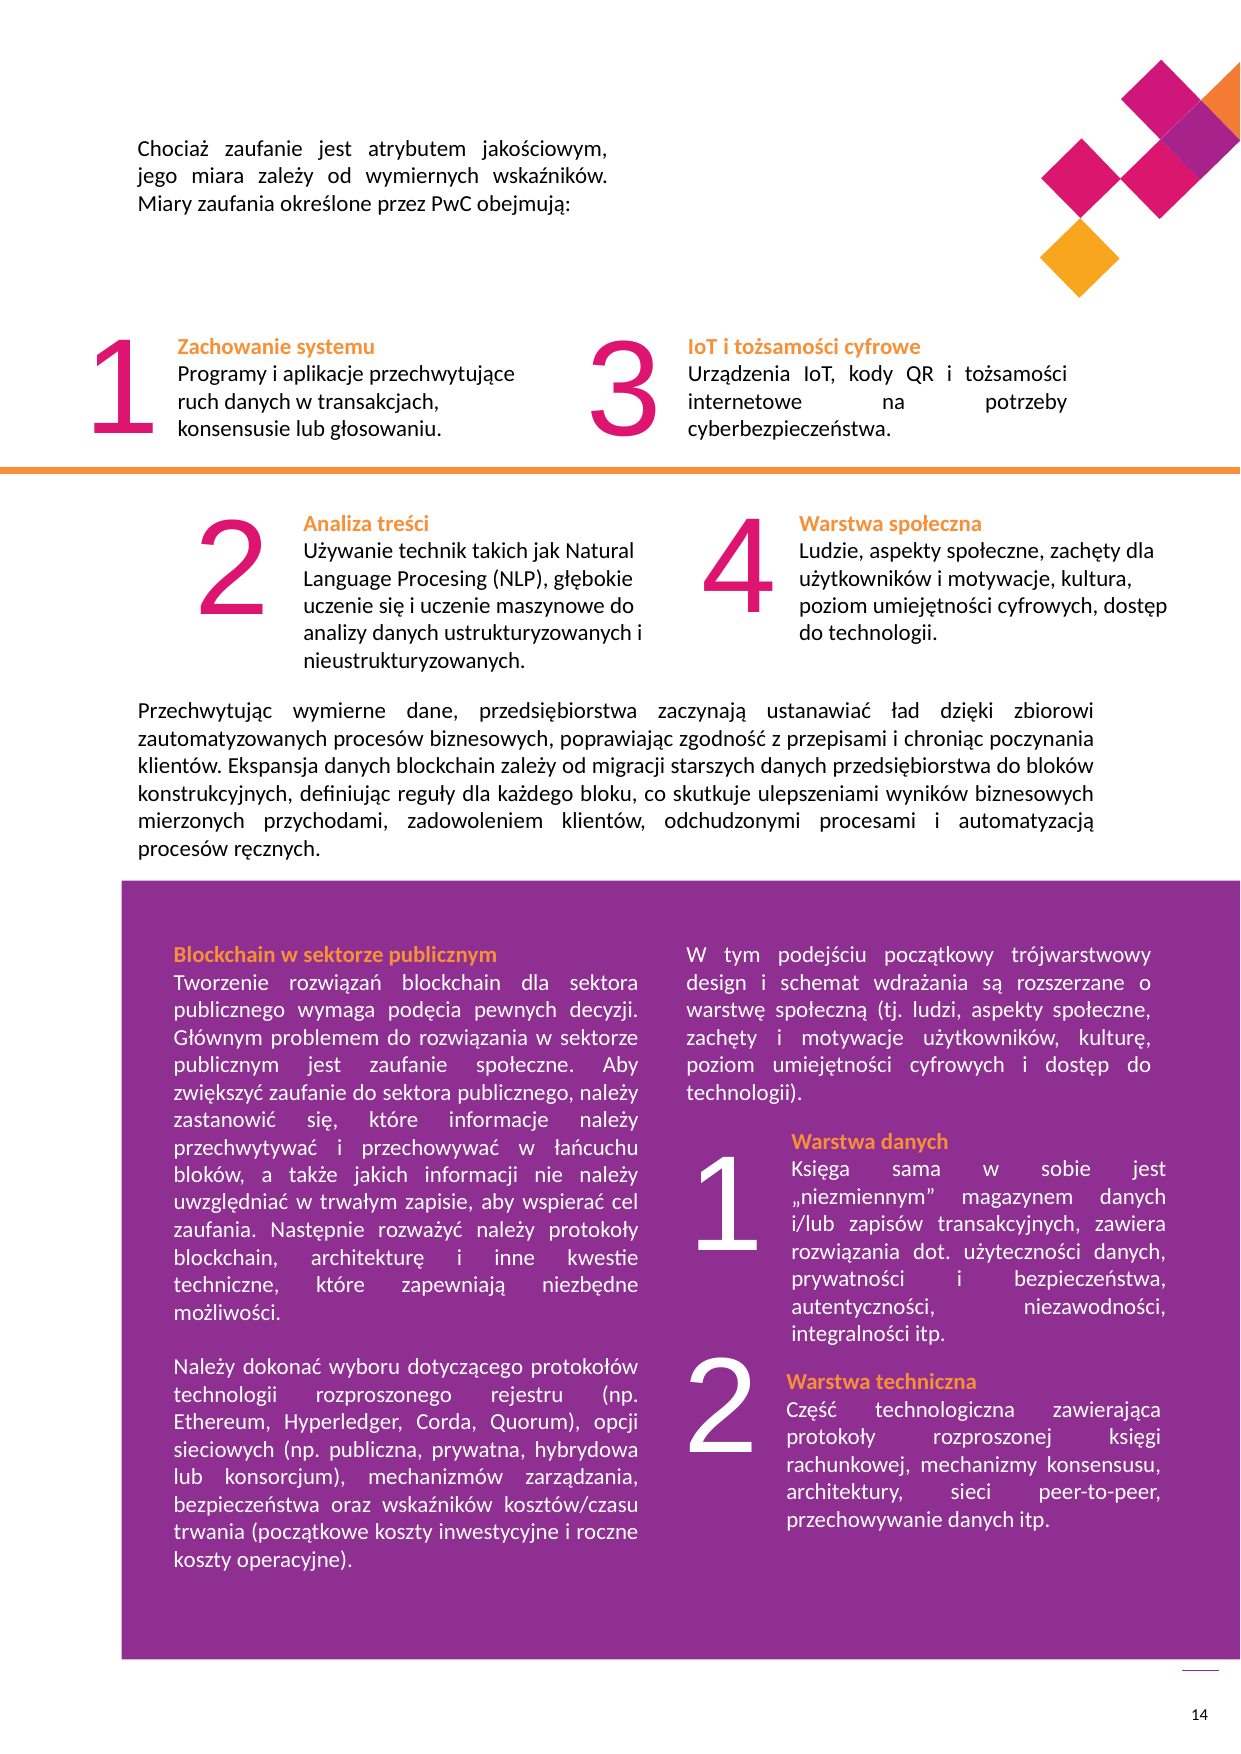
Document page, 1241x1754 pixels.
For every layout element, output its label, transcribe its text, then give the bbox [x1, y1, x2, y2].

slide_number 14 [1170, 1692, 1229, 1736]
text_box [121, 880, 1241, 1660]
text_box 1 [70, 290, 178, 467]
text_box 2 [179, 471, 288, 649]
text_box Zachowanie systemu Programy i aplikacje przechwytujące ruch danych w transakcjach, konsensusie lub głosowaniu. [178, 324, 572, 431]
text_box Blockchain w sektorze publicznym Tworzenie rozwiązań blockchain dla sektora publicznego wymaga podęcia pewnych decyzji. Głównym problemem do rozwiązania w sektorze publicznym jest zaufanie społeczne. Aby zwiększyć zaufanie do sektora publicznego, należy zastanowić się, które informacje należy przechwytywać i przechowywać w łańcuchu bloków, a także jakich informacji nie należy uwzględniać w trwałym zapisie, aby wspierać cel zaufania. Następnie rozważyć należy protokoły blockchain, architekturę i inne kwestie techniczne, które zapewniają niezbędne możliwości. Należy dokonać wyboru dotyczącego protokołów technologii rozproszonego rejestru (np. Ethereum, Hyperledger, Corda, Quorum), opcji sieciowych (np. publiczna, prywatna, hybrydowa lub konsorcjum), mechanizmów zarządzania, bezpieczeństwa oraz wskaźników kosztów/czasu trwania (początkowe koszty inwestycyjne i roczne koszty operacyjne). W tym podejściu początkowy trójwarstwowy design i schemat wdrażania są rozszerzane o warstwę społeczną (tj. ludzi, aspekty społeczne, zachęty i motywacje użytkowników, kulturę, poziom umiejętności cyfrowych i dostęp do technologii). [158, 932, 1167, 1627]
text_box 1 [673, 1107, 781, 1286]
text_box Przechwytując wymierne dane, przedsiębiorstwa zaczynają ustanawiać ład dzięki zbiorowi zautomatyzowanych procesów biznesowych, poprawiając zgodność z przepisami i chroniąc poczynania klientów. Ekspansja danych blockchain zależy od migracji starszych danych przedsiębiorstwa do bloków konstrukcyjnych, definiując reguły dla każdego bloku, co skutkuje ulepszeniami wyników biznesowych mierzonych przychodami, zadowoleniem klientów, odchudzonymi procesami i automatyzacją procesów ręcznych. [123, 688, 1111, 825]
text_box Warstwa techniczna Część technologiczna zawierająca protokoły rozproszonej księgi rachunkowej, mechanizmy konsensusu, architektury, sieci peer-to-peer, przechowywanie danych itp. [777, 1359, 1177, 1463]
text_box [1041, 71, 1241, 287]
text_box Analiza treści Używanie technik takich jak Natural Language Procesing (NLP), głębokie uczenie się i uczenie maszynowe do analizy danych ustrukturyzowanych i nieustrukturyzowanych. [288, 500, 698, 607]
text_box 2 [669, 1309, 777, 1488]
text_box 3 [572, 292, 680, 470]
text_box 4 [686, 471, 795, 647]
text_box Warstwa danych Księga sama w sobie jest „niezmiennym” magazynem danych i/lub zapisów transakcyjnych, zawiera rozwiązania dot. użyteczności danych, prywatności i bezpieczeństwa, autentyczności, niezawodności, integralności itp. [781, 1119, 1182, 1223]
text_box Chociaż zaufanie jest atrybutem jakościowym, jego miara zależy od wymiernych wskaźników. Miary zaufania określone przez PwC obejmują: [123, 126, 624, 262]
text_box Warstwa społeczna Ludzie, aspekty społeczne, zachęty dla użytkowników i motywacje, kultura, poziom umiejętności cyfrowych, dostęp do technologii. [784, 500, 1194, 607]
text_box IoT i tożsamości cyfrowe Urządzenia IoT, kody QR i tożsamości internetowe na potrzeby cyberbezpieczeństwa. [673, 324, 1083, 431]
